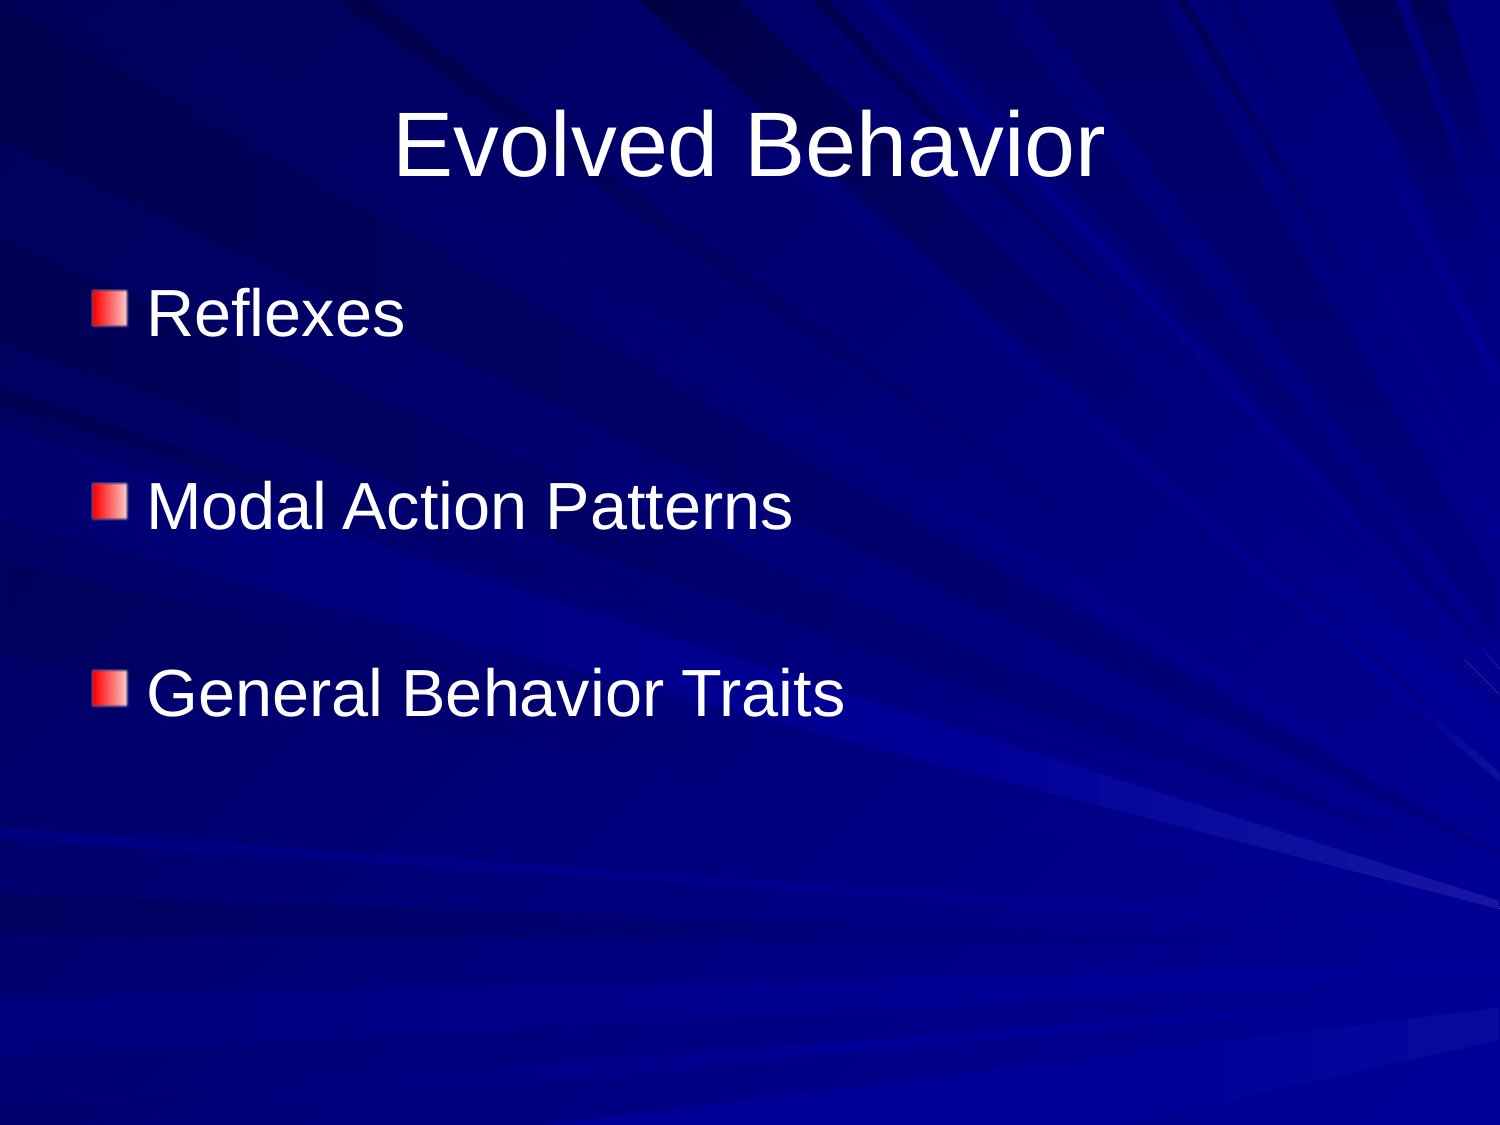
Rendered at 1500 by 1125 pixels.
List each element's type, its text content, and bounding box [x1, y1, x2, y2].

picture [90, 668, 132, 711]
list Reflexes Modal Action Patterns General Behavior Traits [74, 262, 1426, 1006]
picture [90, 481, 132, 524]
picture [90, 288, 132, 331]
title Evolved Behavior [74, 45, 1426, 234]
